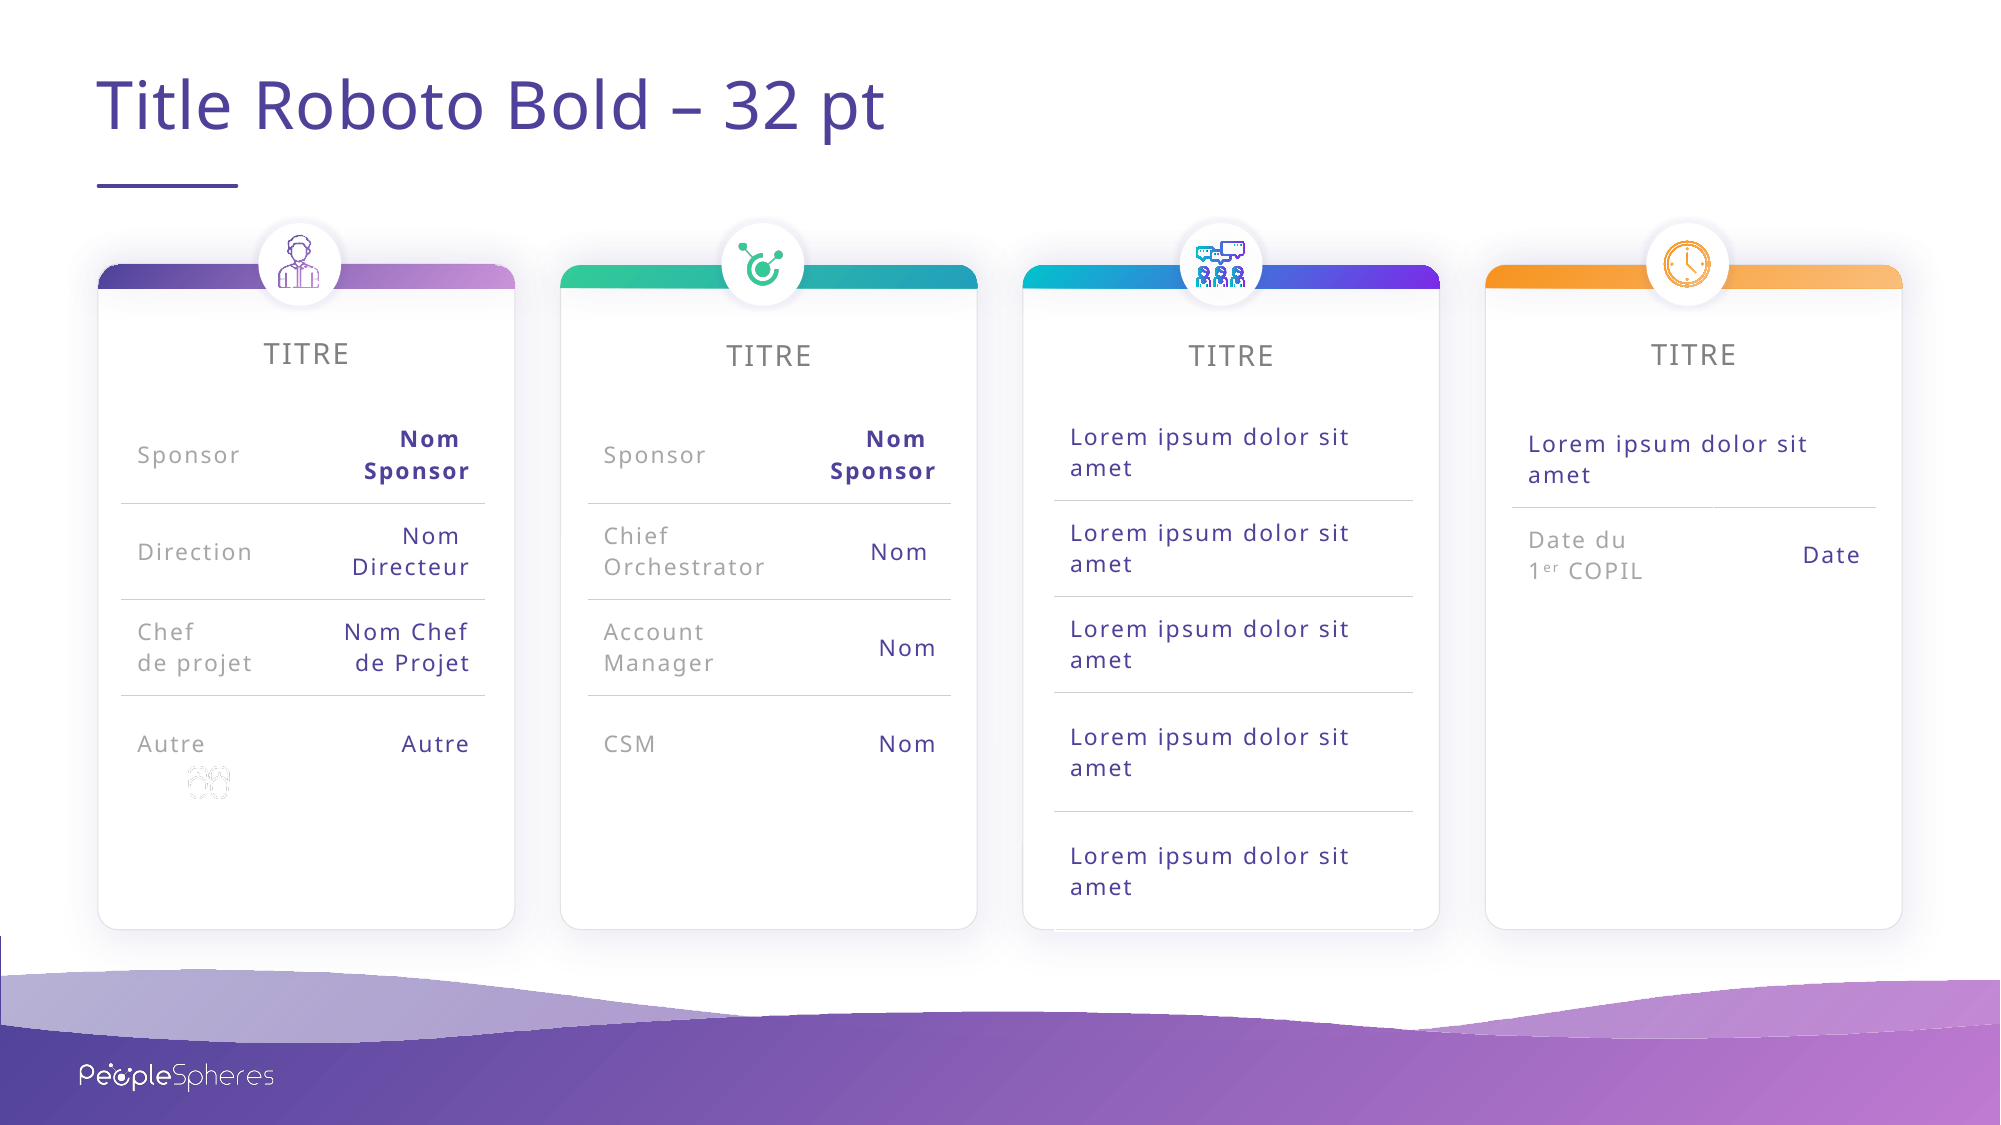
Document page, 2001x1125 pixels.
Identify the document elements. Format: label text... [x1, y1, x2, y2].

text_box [258, 223, 342, 306]
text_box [1485, 264, 1903, 930]
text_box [721, 223, 805, 306]
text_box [97, 264, 515, 930]
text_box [1196, 241, 1245, 288]
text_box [1022, 264, 1440, 930]
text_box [1646, 223, 1729, 306]
title Title Roboto Bold – 32 pt [96, 71, 1595, 157]
text_box [1179, 223, 1263, 264]
picture [187, 764, 230, 799]
picture [79, 1063, 274, 1093]
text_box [560, 264, 978, 930]
